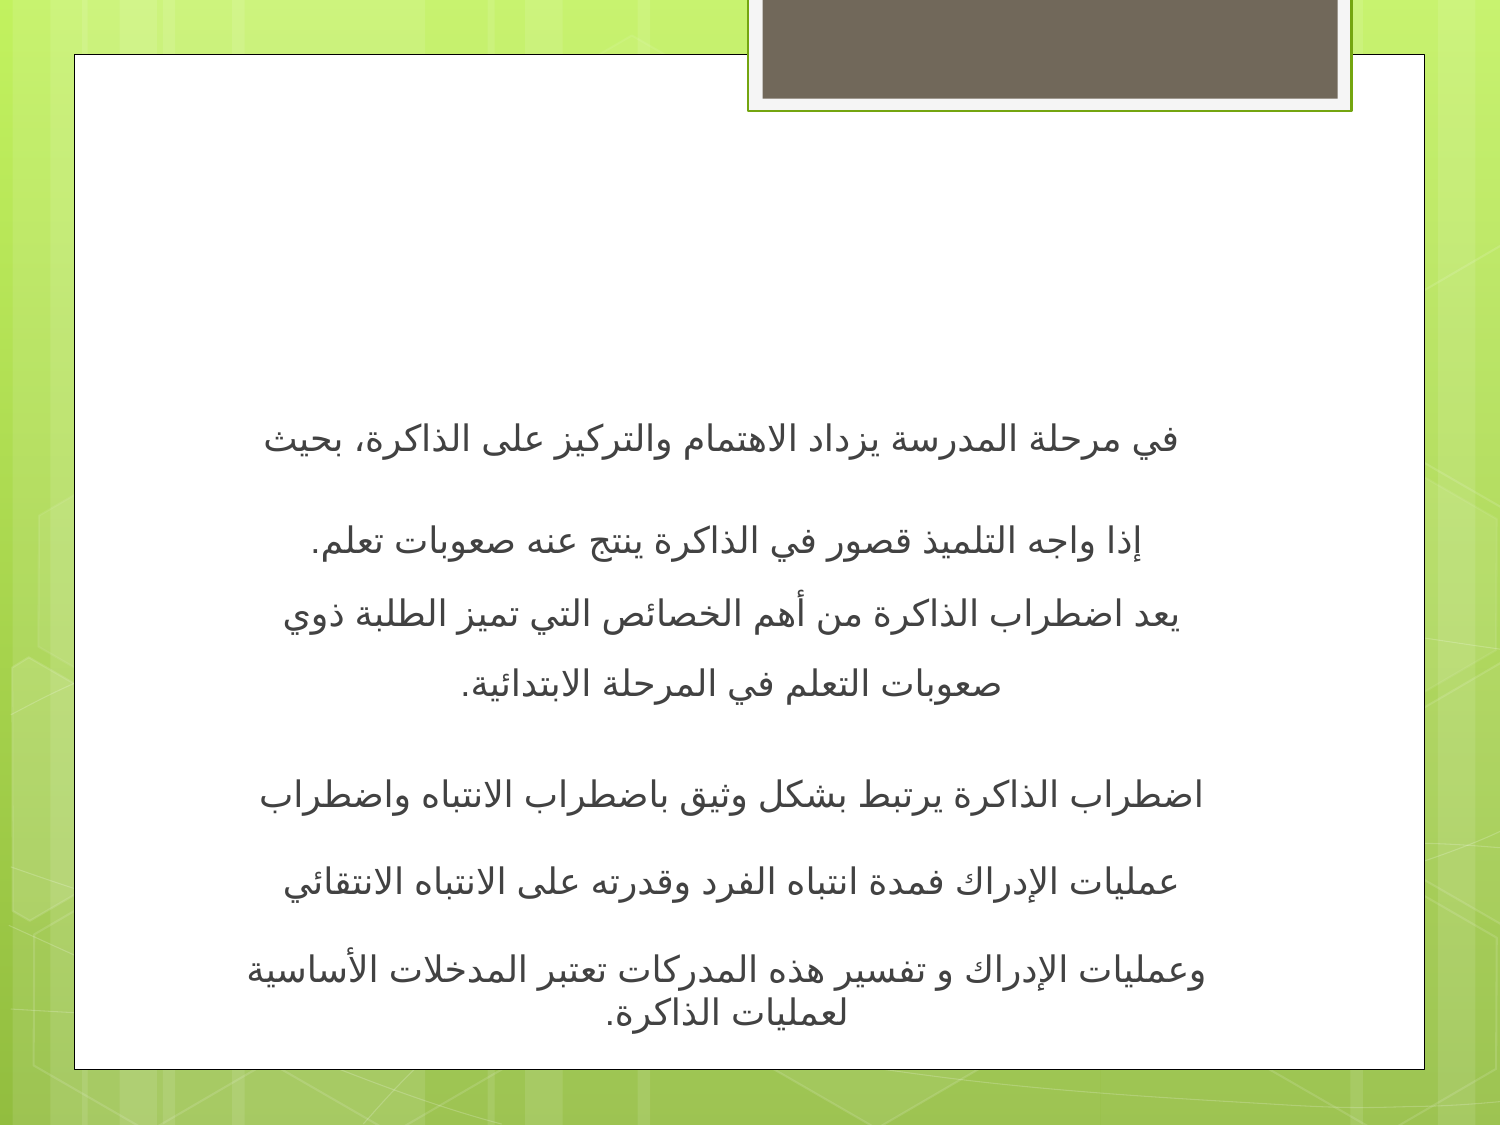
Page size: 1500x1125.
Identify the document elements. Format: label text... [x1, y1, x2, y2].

list في مرحلة المدرسة يزداد الاهتمام والتركيز على الذاكرة، بحيث إذا واجه التلميذ قصور في الذاكرة ينتج عنه صعوبات تعلم. يعد اضطراب الذاكرة من أهم الخصائص التي تميز الطلبة ذوي صعوبات التعلم في المرحلة الابتدائية. اضطراب الذاكرة يرتبط بشكل وثيق باضطراب الانتباه واضطراب عمليات الإدراك فمدة انتباه الفرد وقدرته على الانتباه الانتقائي وعمليات الإدراك و تفسير هذه المدركات تعتبر المدخلات الأساسية لعمليات الذاكرة. [171, 361, 1283, 1047]
